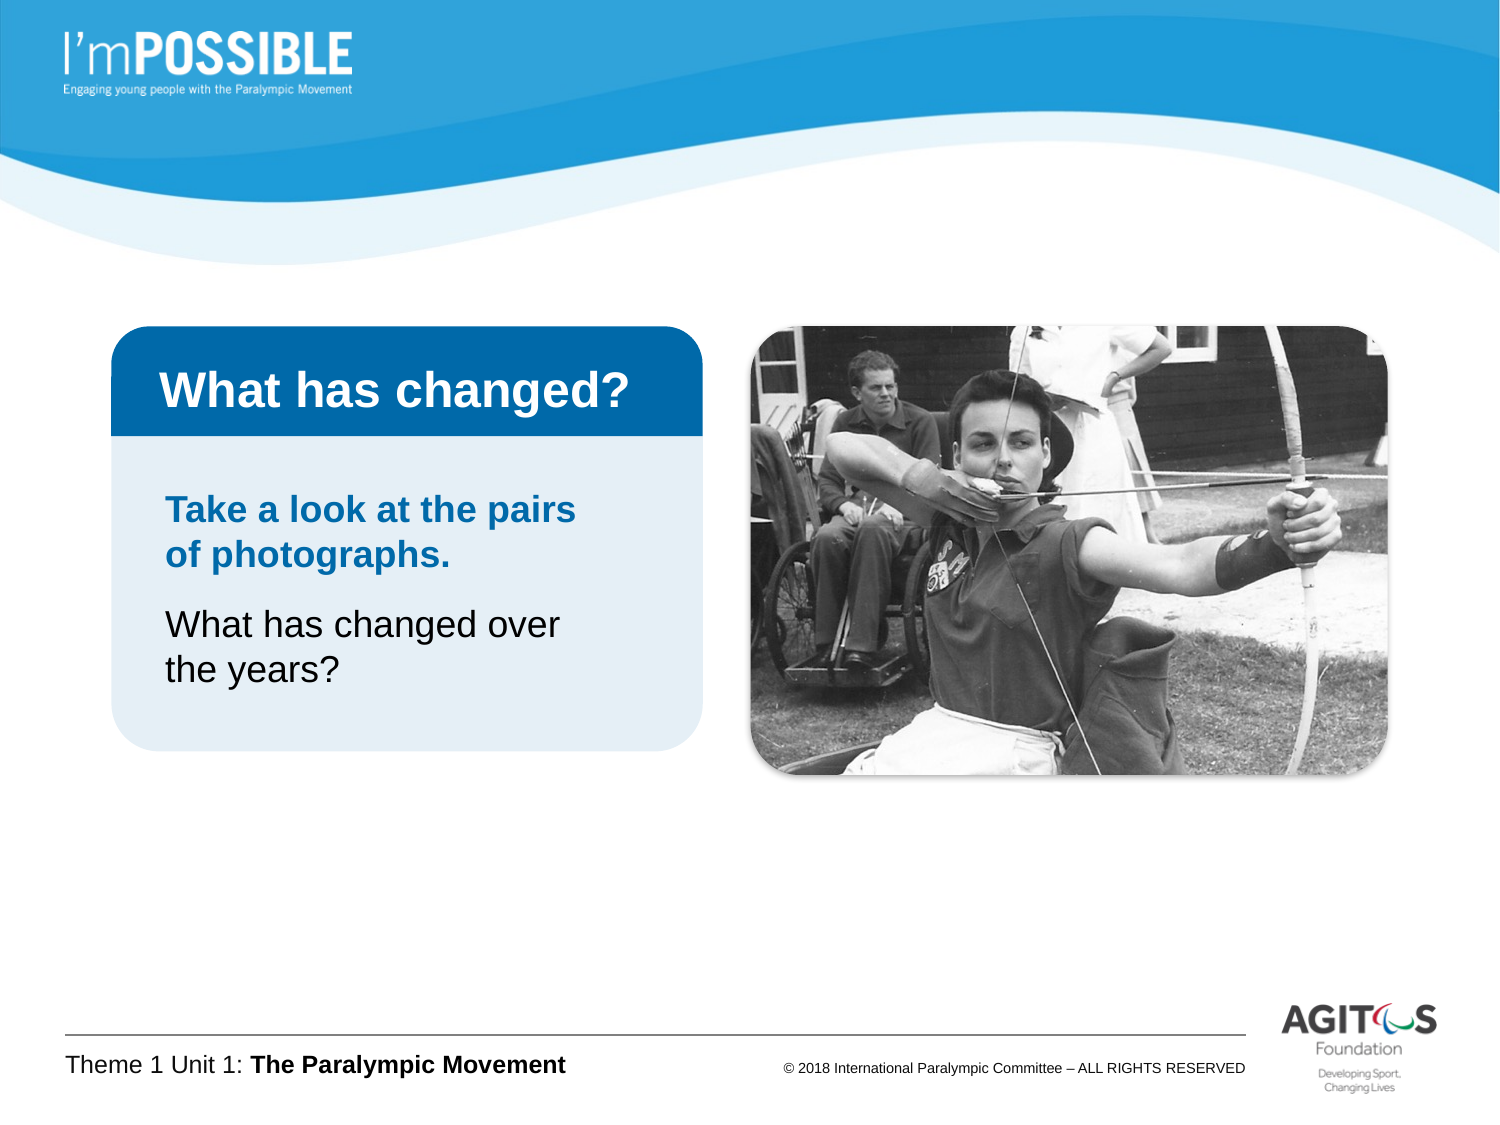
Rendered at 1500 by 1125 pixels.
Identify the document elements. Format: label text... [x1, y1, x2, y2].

text_box [109, 438, 705, 754]
picture [0, 0, 1500, 273]
text_box What has changed? [159, 349, 754, 437]
text_box Take a look at the pairs of photographs. What has changed over the years? [165, 477, 609, 698]
text_box [109, 324, 705, 439]
text_box [749, 325, 1389, 776]
picture [1281, 1003, 1437, 1094]
